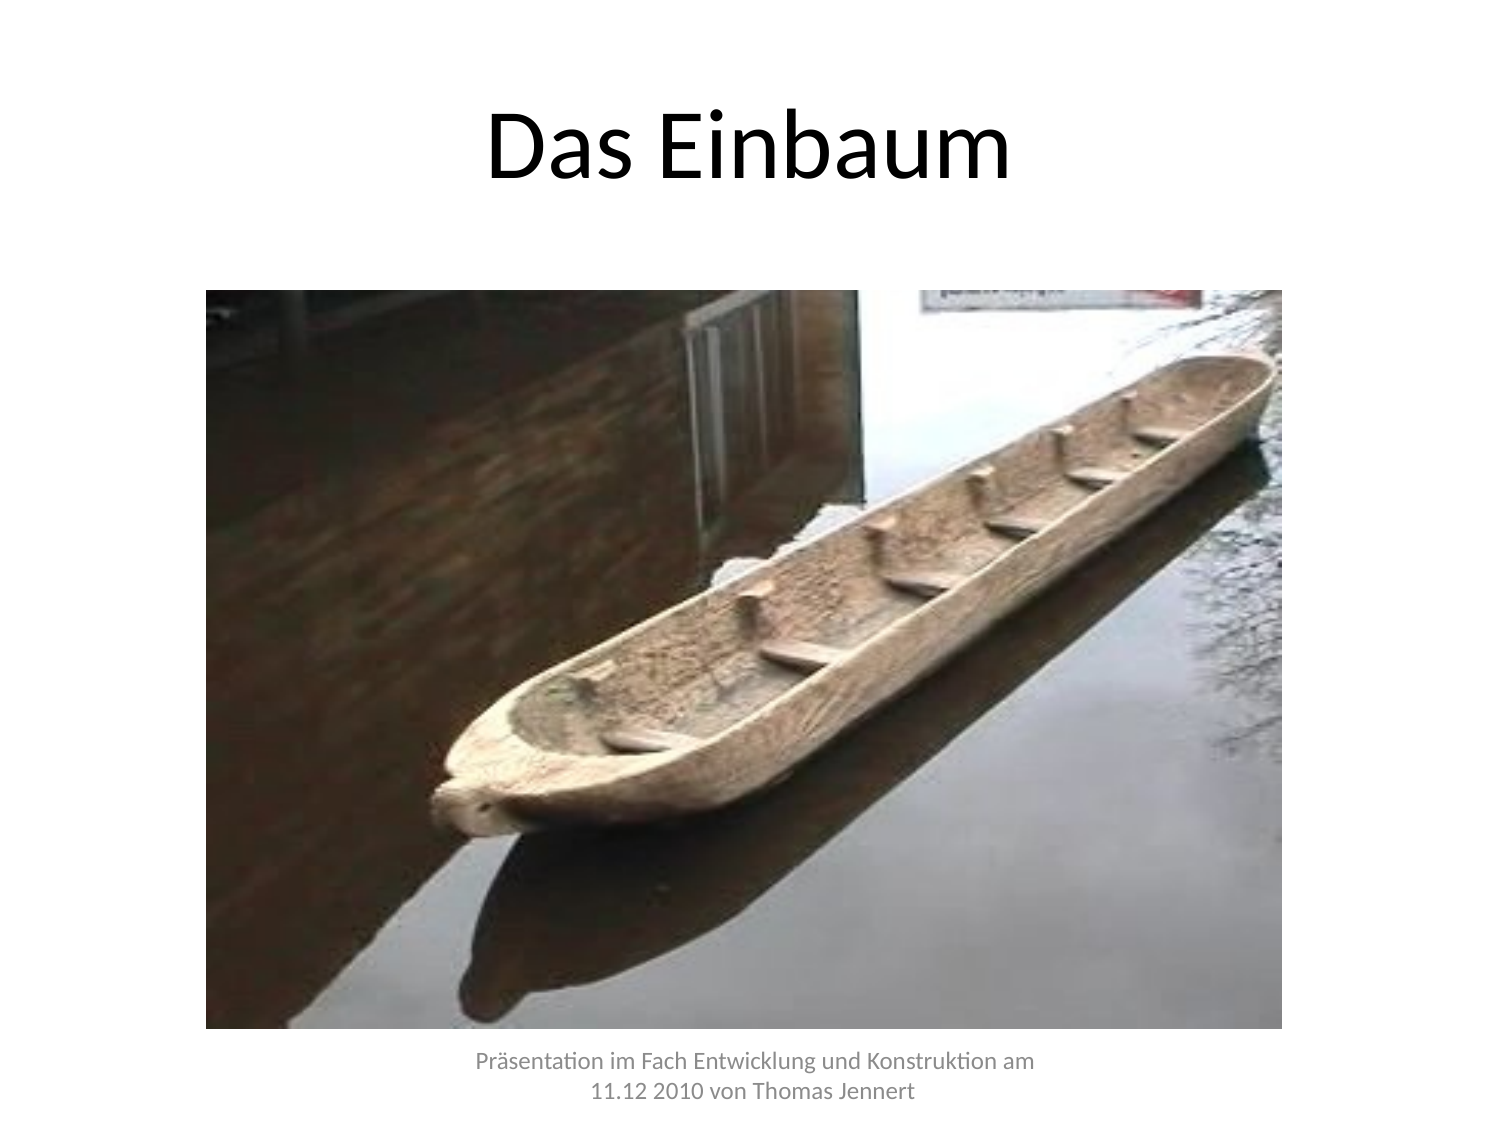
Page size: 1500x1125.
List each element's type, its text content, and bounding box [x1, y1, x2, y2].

footer Präsentation im Fach Entwicklung und Konstruktion am 11.12 2010 von Thomas Jennert [454, 1046, 1058, 1103]
title Das Einbaum [75, 45, 1425, 233]
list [206, 290, 1282, 1029]
